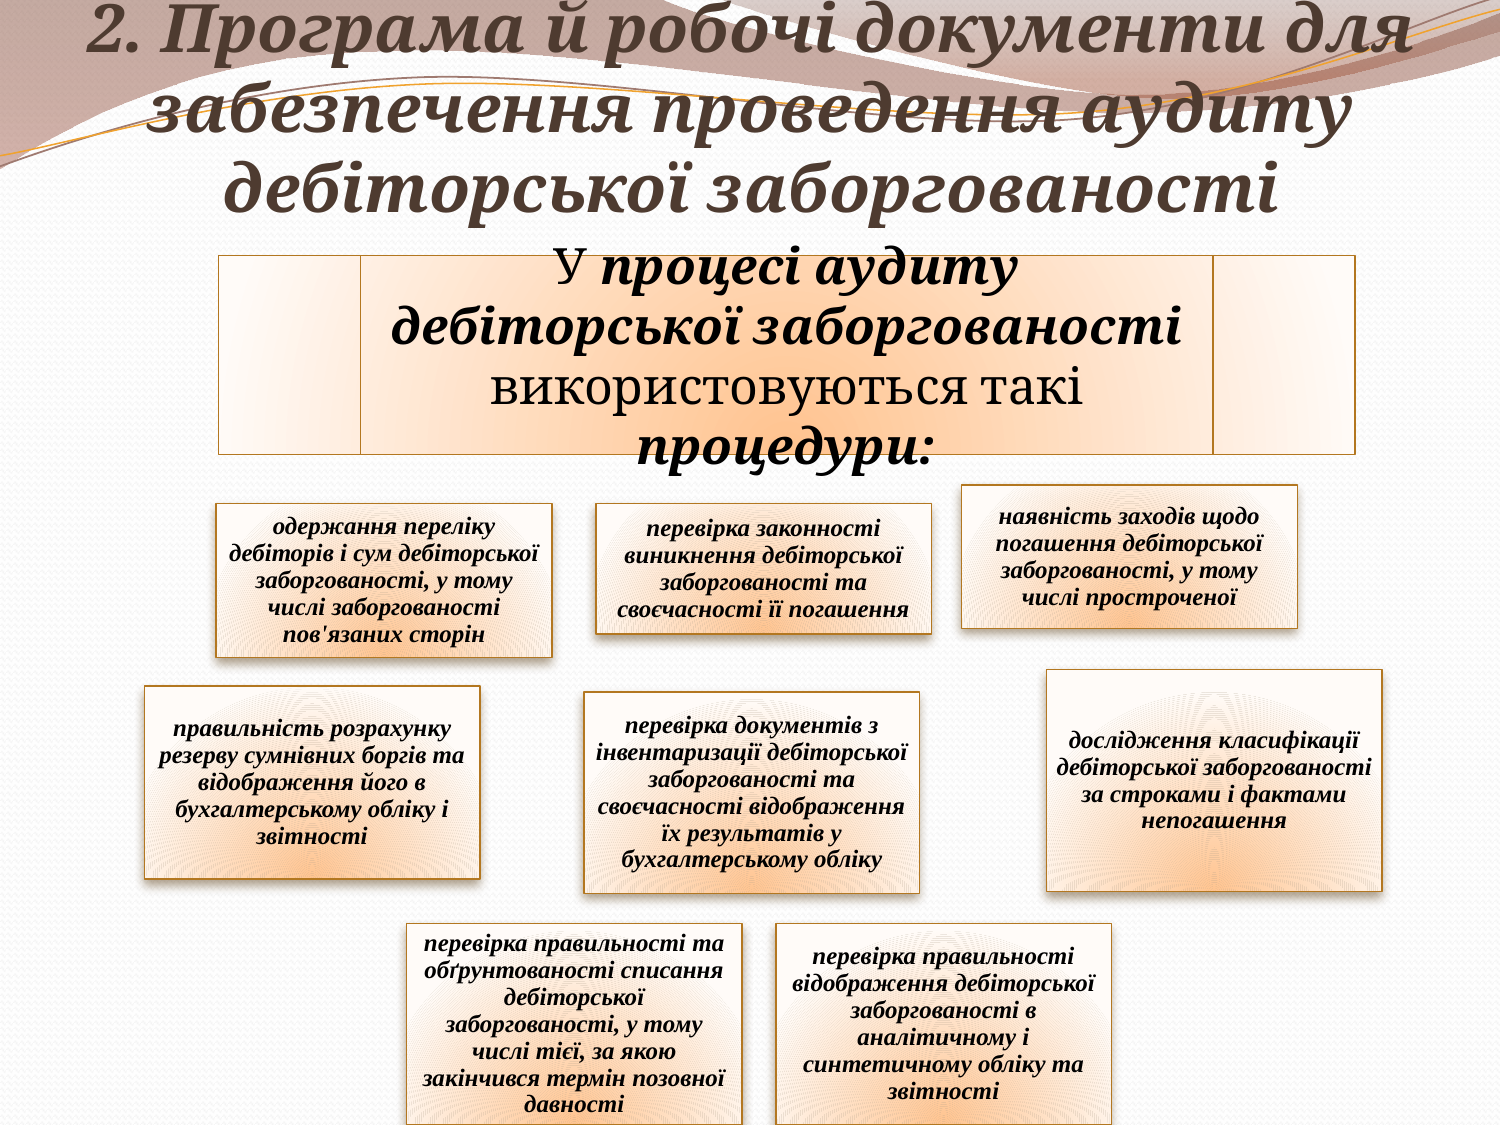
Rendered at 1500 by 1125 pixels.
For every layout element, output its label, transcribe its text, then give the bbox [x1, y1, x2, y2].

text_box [64, 479, 1454, 1125]
text_box У процесі аудиту дебіторської заборгованості використовуються такі процедури: [218, 386, 1356, 455]
title 2. Програма й робочі документи для забезпечення проведення аудиту дебіторської заборгованості [53, 66, 1451, 386]
